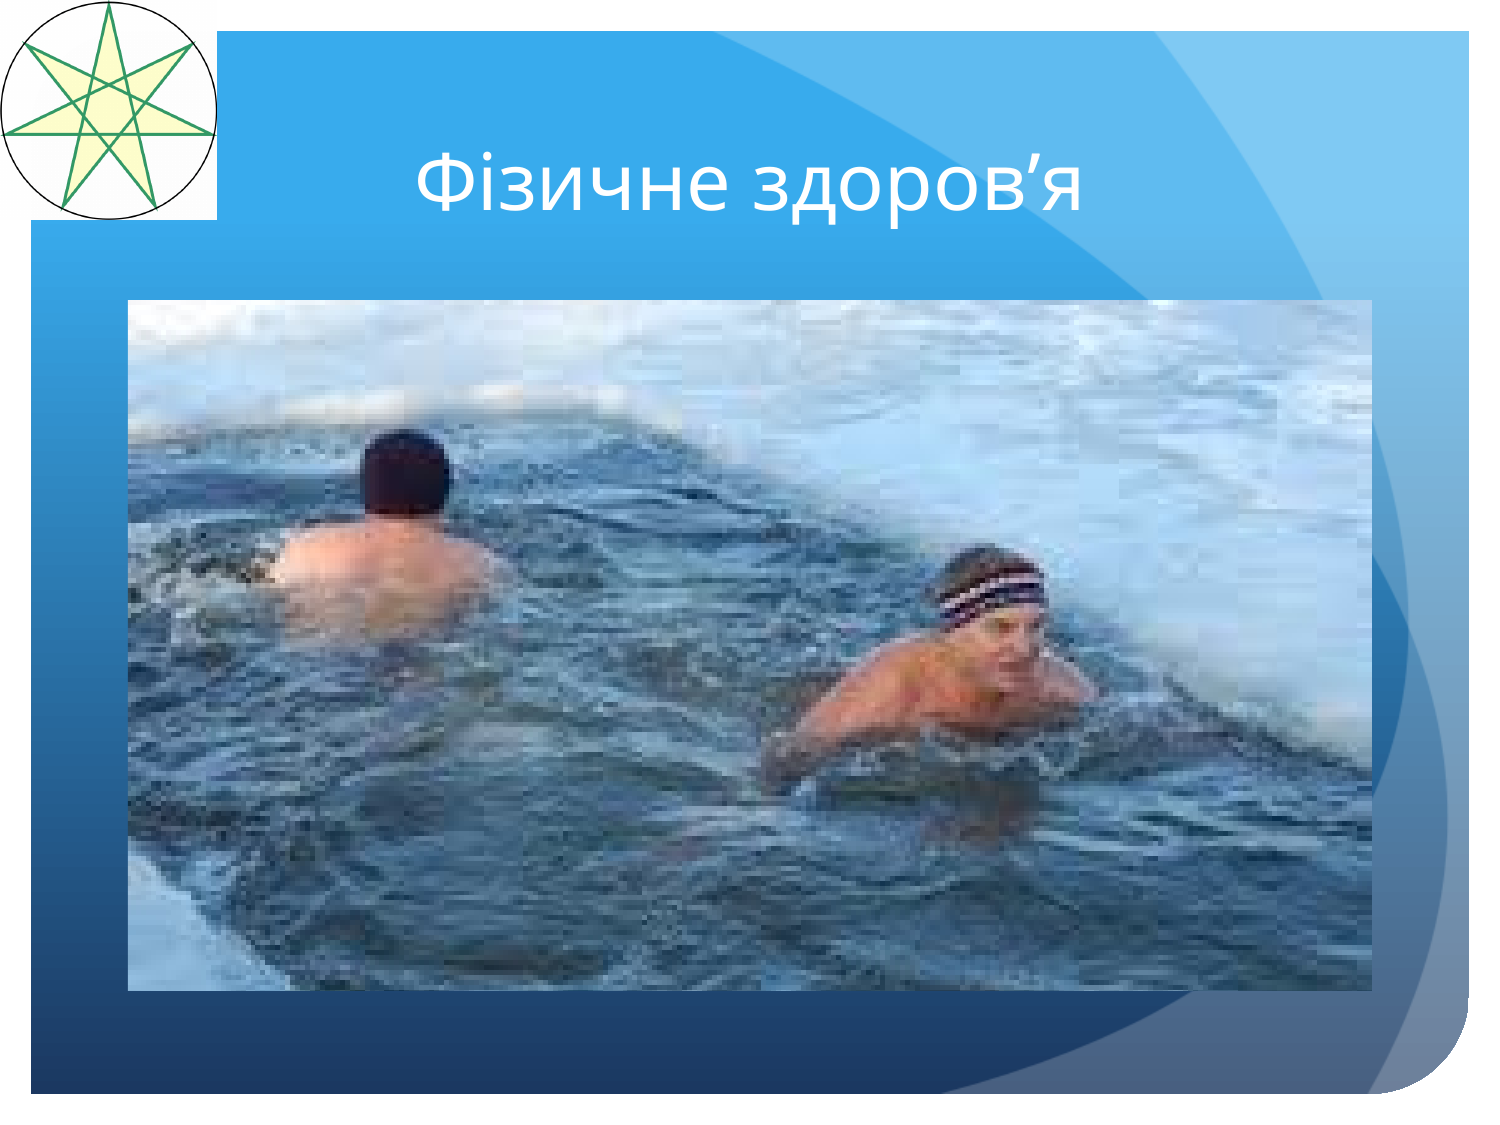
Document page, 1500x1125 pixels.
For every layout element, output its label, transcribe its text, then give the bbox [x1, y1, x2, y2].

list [127, 299, 1373, 991]
picture [0, 0, 1473, 1094]
title Фізичне здоров’я [127, 62, 1372, 234]
